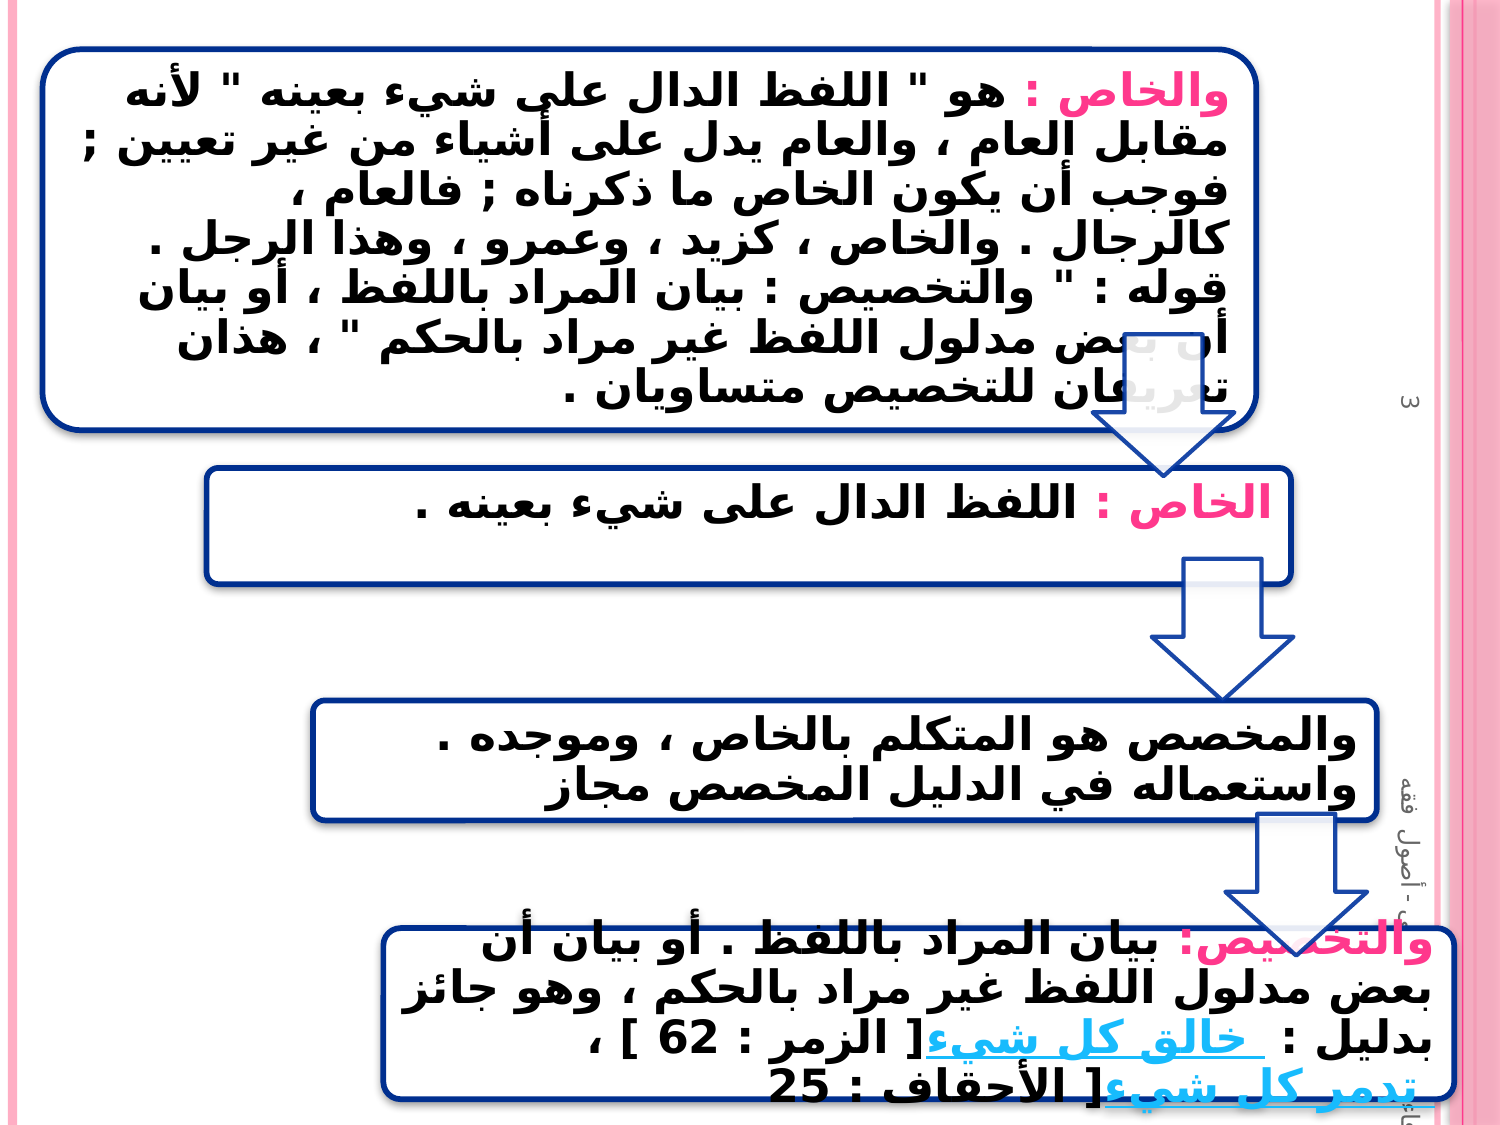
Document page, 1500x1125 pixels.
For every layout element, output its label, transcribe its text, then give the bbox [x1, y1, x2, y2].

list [76, 89, 1424, 1083]
slide_number 7 [1429, 940, 1434, 1027]
footer وفاء بنت محمد العيسى - أصول فقه 3 [1429, 380, 1440, 906]
